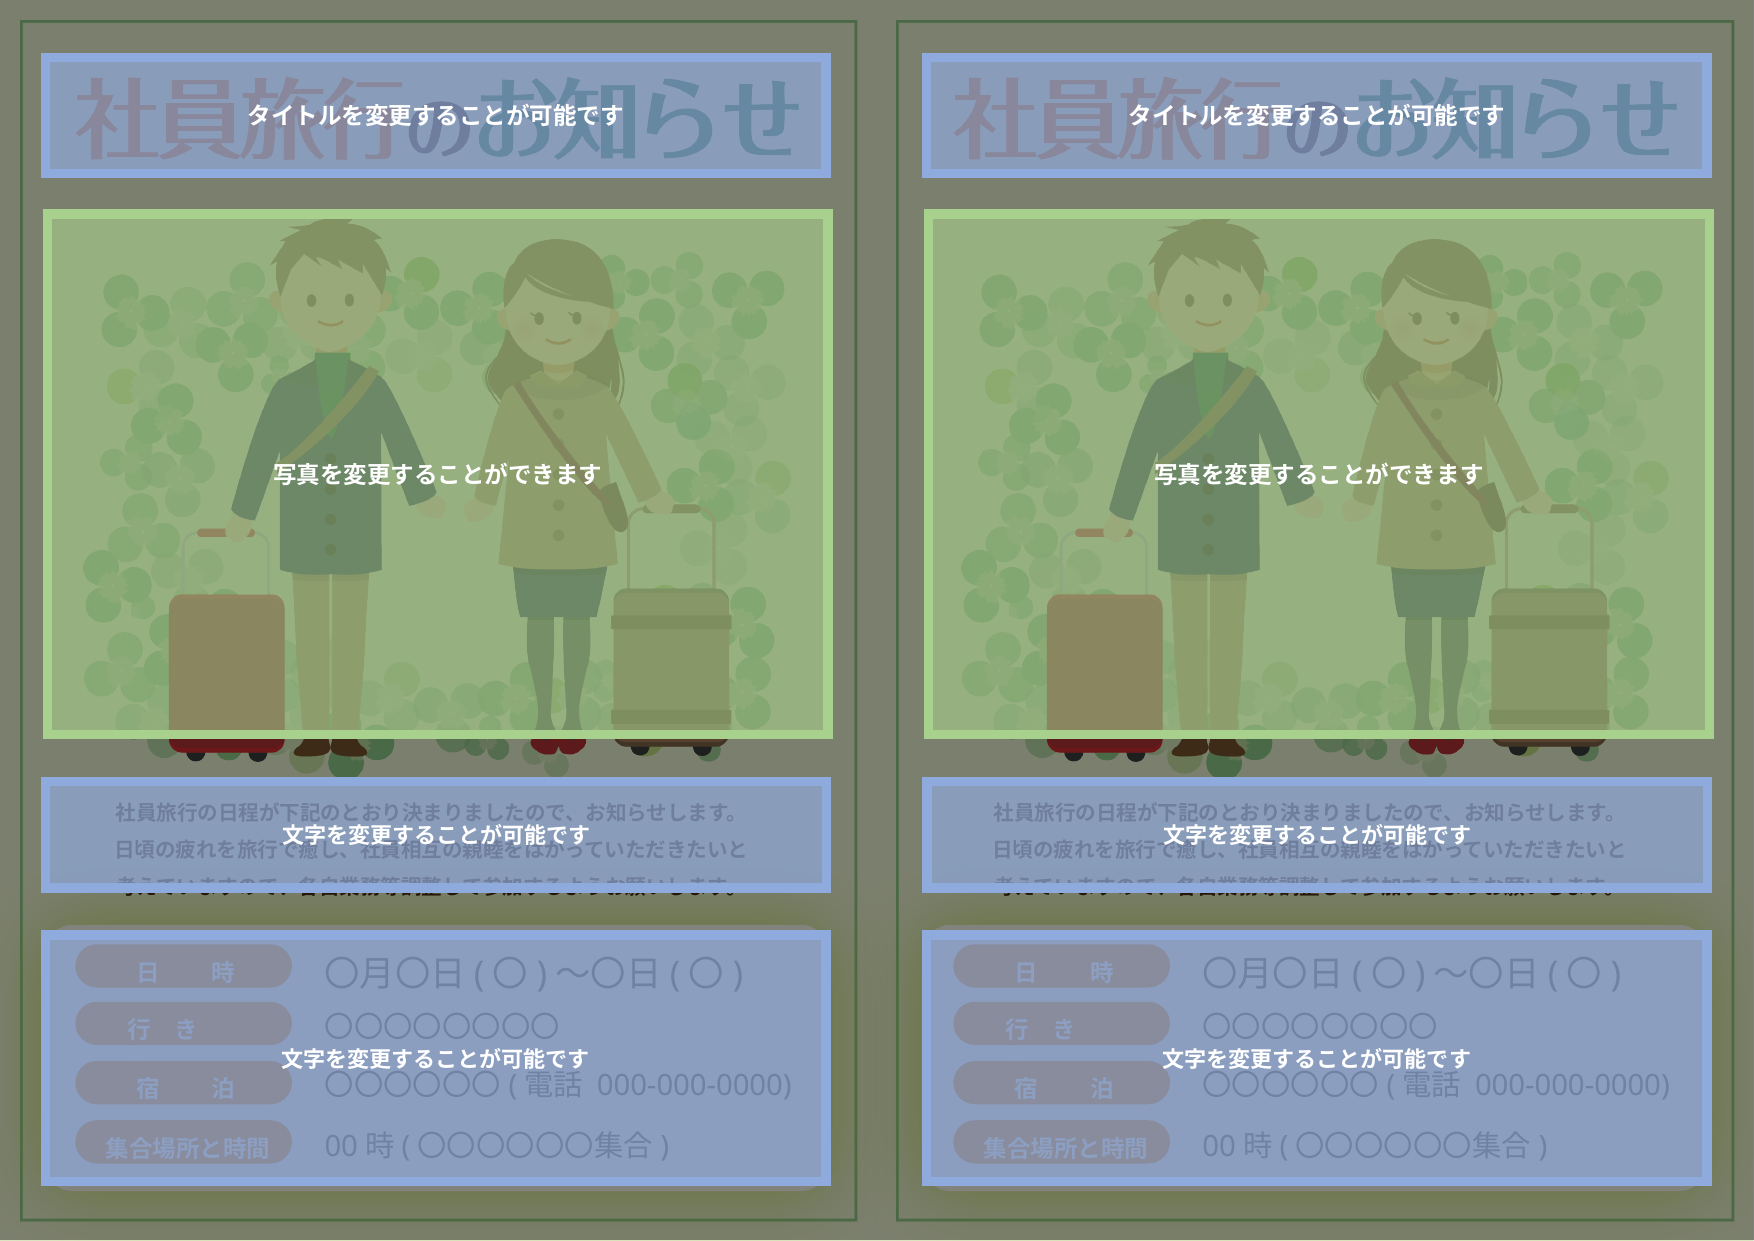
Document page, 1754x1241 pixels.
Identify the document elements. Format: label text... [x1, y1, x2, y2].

text_box 文字を変更することが可能です [926, 781, 1708, 845]
text_box 写真を変更することができます [928, 213, 1710, 735]
text_box タイトルを変更することが可能です [44, 56, 827, 174]
picture [0, 845, 1754, 1241]
text_box 写真を変更することができます [46, 213, 829, 735]
text_box タイトルを変更することが可能です [926, 56, 1708, 174]
text_box [0, 0, 1754, 845]
picture [953, 76, 1677, 160]
text_box 文字を変更することが可能です [45, 781, 827, 845]
picture [83, 217, 791, 780]
picture [75, 76, 799, 160]
picture [961, 217, 1669, 780]
